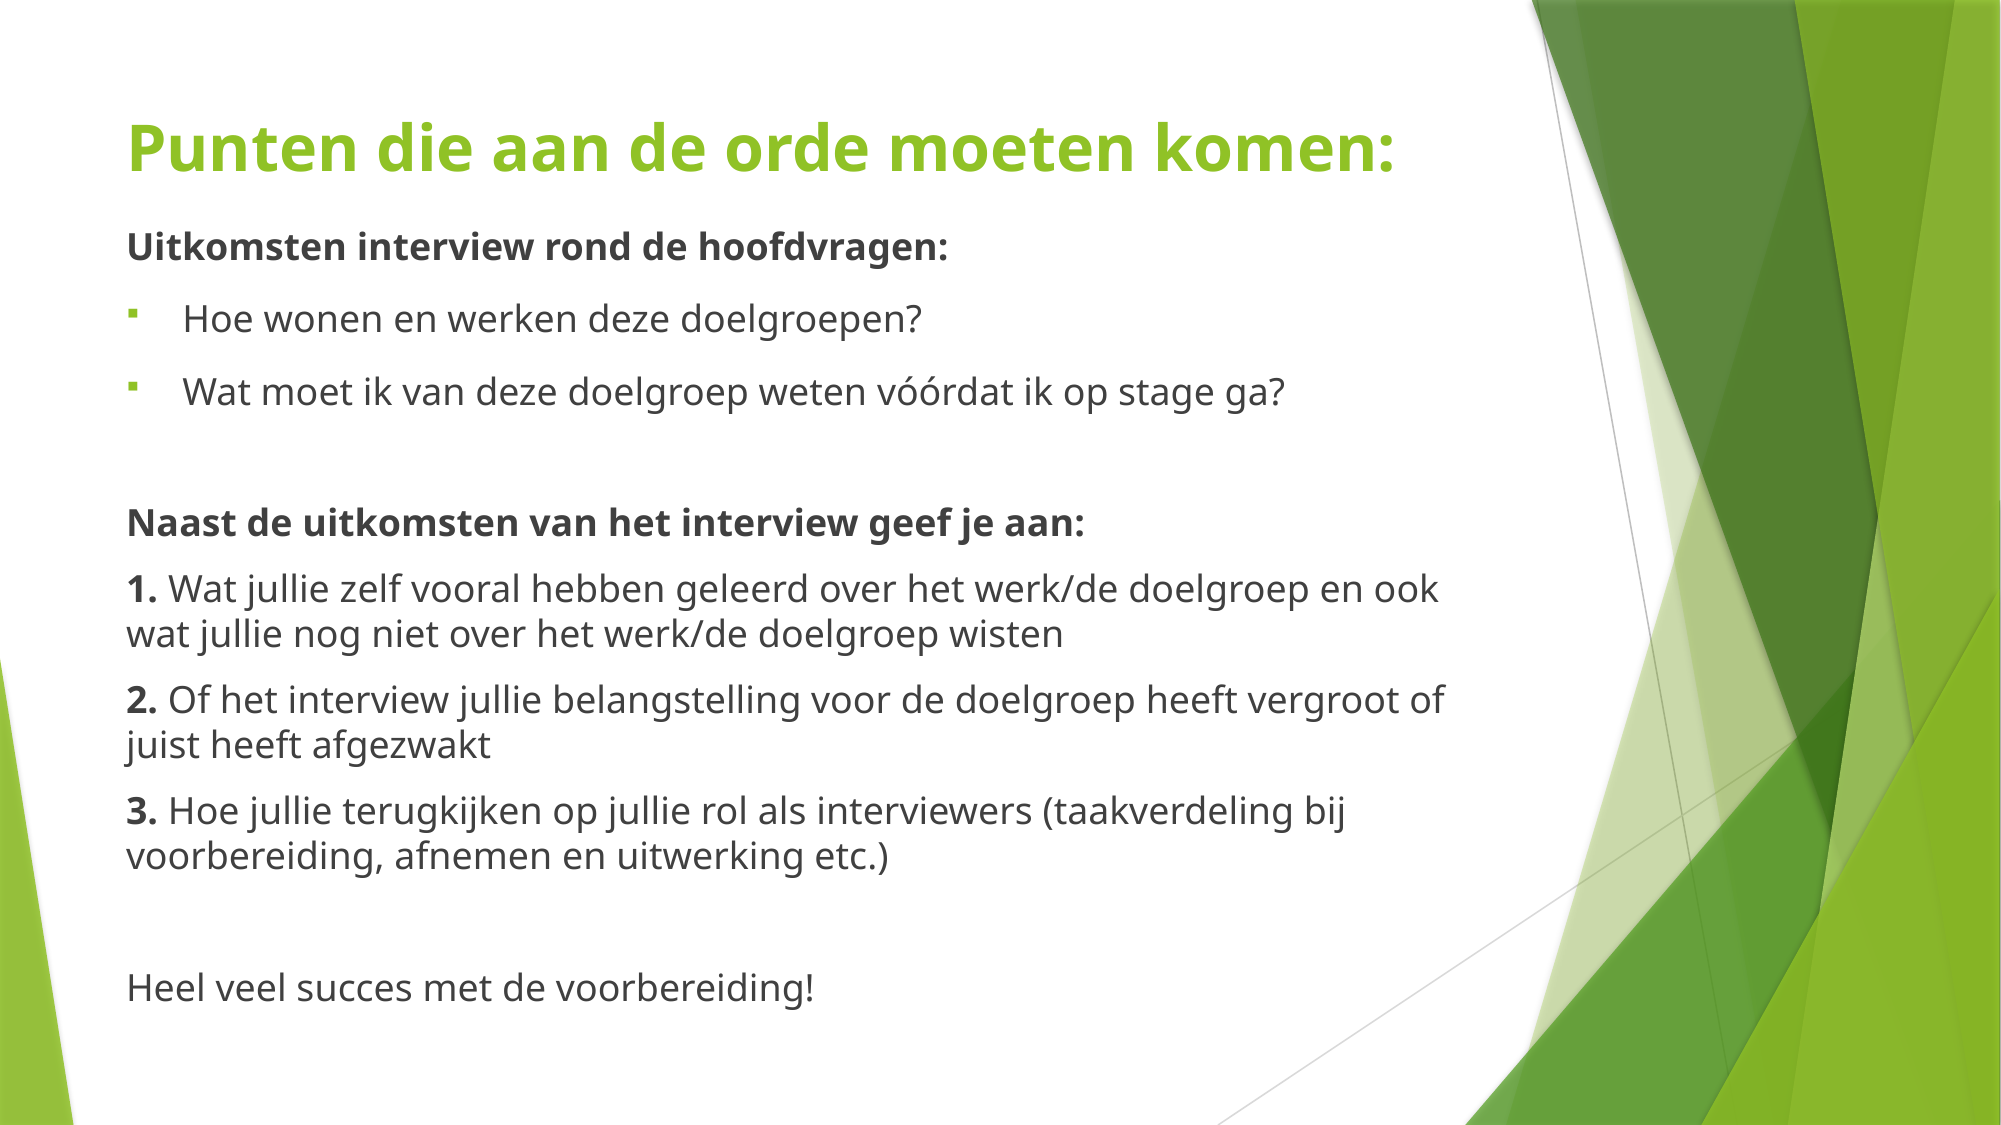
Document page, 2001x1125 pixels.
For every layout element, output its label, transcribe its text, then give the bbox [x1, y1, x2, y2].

list Uitkomsten interview rond de hoofdvragen: Hoe wonen en werken deze doelgroepen? Wat moet ik van deze doelgroep weten vóórdat ik op stage ga? Naast de uitkomsten van het interview geef je aan: 1. Wat jullie zelf vooral hebben geleerd over het werk/de doelgroep en ook wat jullie nog niet over het werk/de doelgroep wisten 2. Of het interview jullie belangstelling voor de doelgroep heeft vergroot of juist heeft afgezwakt 3. Hoe jullie terugkijken op jullie rol als interviewers (taakverdeling bij voorbereiding, afnemen en uitwerking etc.) Heel veel succes met de voorbereiding! [111, 208, 1522, 845]
title Punten die aan de orde moeten komen: [111, 99, 1522, 208]
